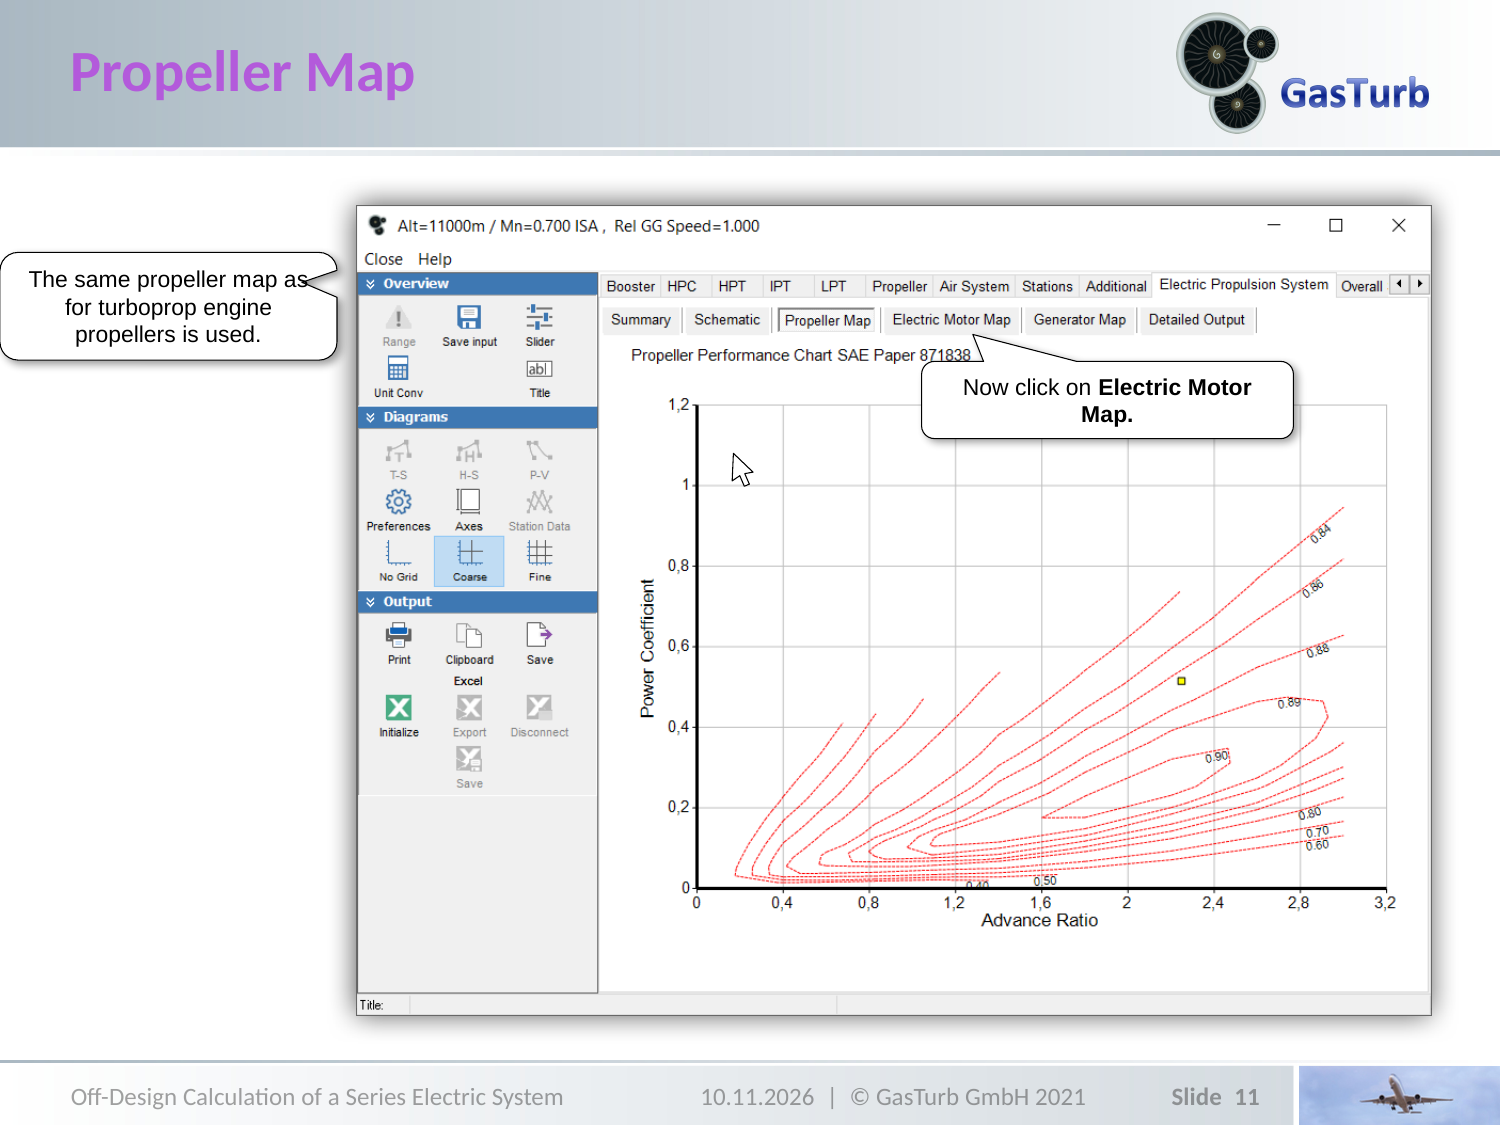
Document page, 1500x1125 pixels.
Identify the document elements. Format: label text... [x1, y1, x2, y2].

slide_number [665, 1065, 827, 1125]
slide_number 11 [1234, 1065, 1294, 1125]
picture [0, 0, 1500, 156]
picture [0, 1060, 1500, 1125]
footer Off-Design Calculation of a Series Electric System [0, 1065, 665, 1125]
picture [356, 205, 1432, 1016]
text_box The same propeller map as for turboprop engine propellers is used. [0, 252, 337, 361]
title Propeller Map [70, 0, 1164, 148]
